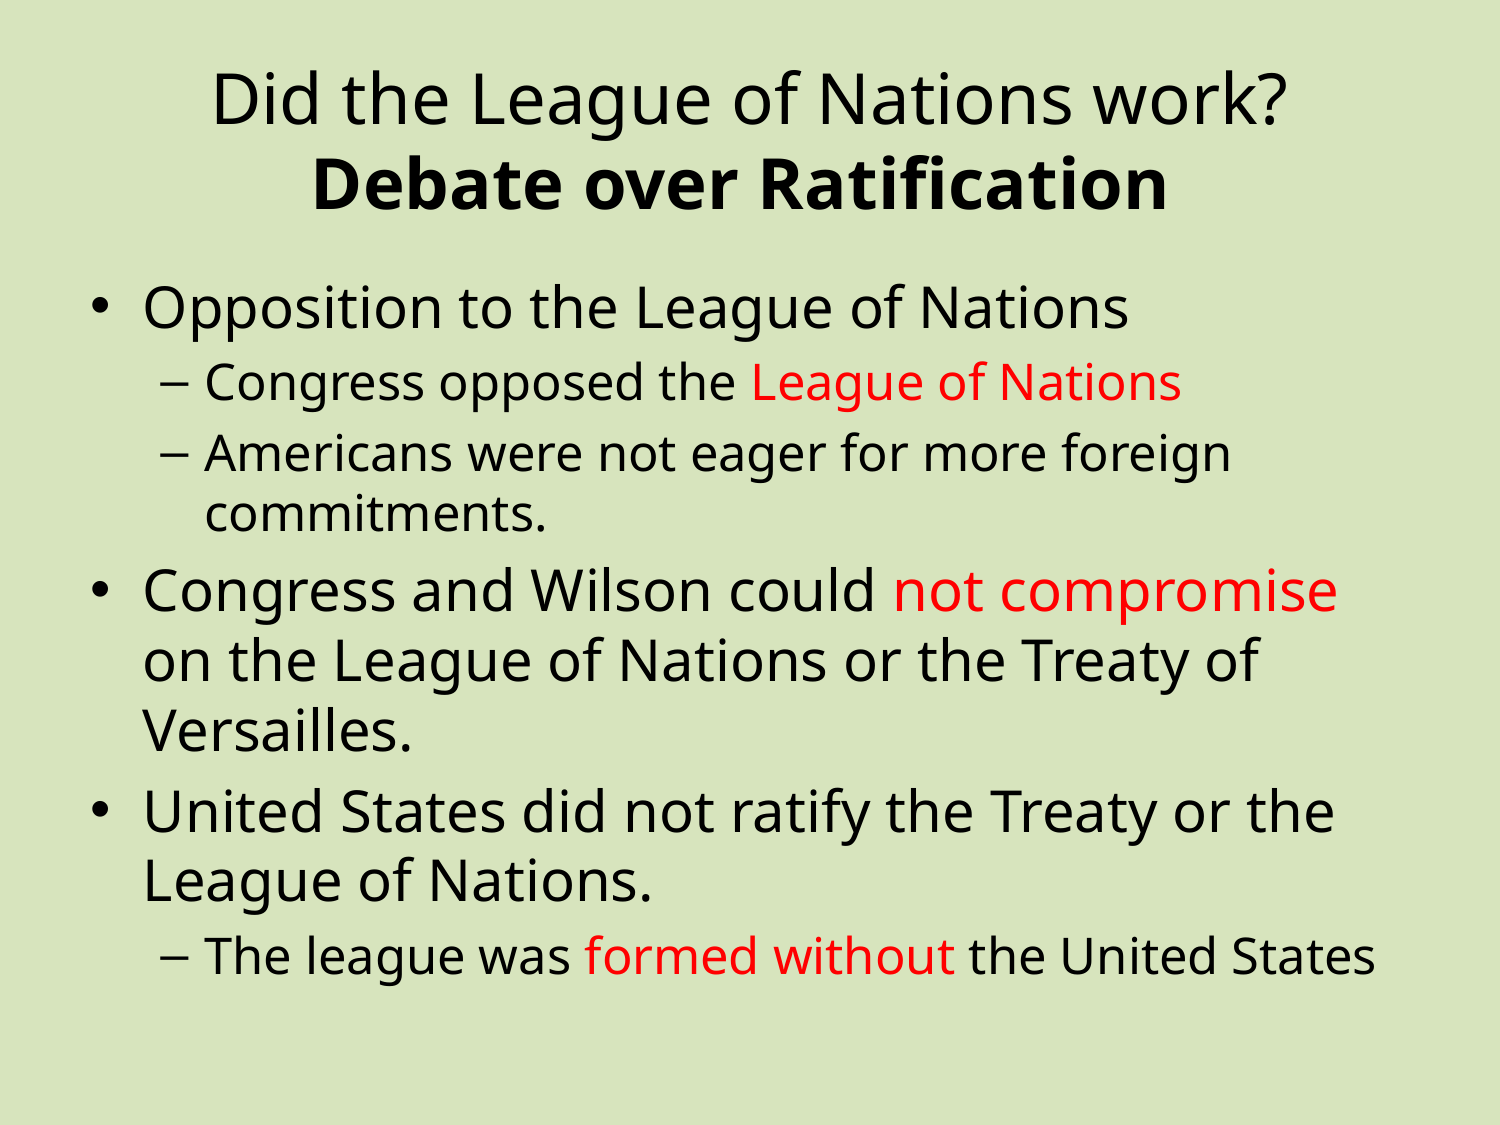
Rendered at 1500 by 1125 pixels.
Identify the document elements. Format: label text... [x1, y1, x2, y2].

title Did the League of Nations work? Debate over Ratification [75, 45, 1425, 233]
list Opposition to the League of Nations Congress opposed the League of Nations Americans were not eager for more foreign commitments. Congress and Wilson could not compromise on the League of Nations or the Treaty of Versailles. United States did not ratify the Treaty or the League of Nations. The league was formed without the United States [75, 262, 1425, 1005]
